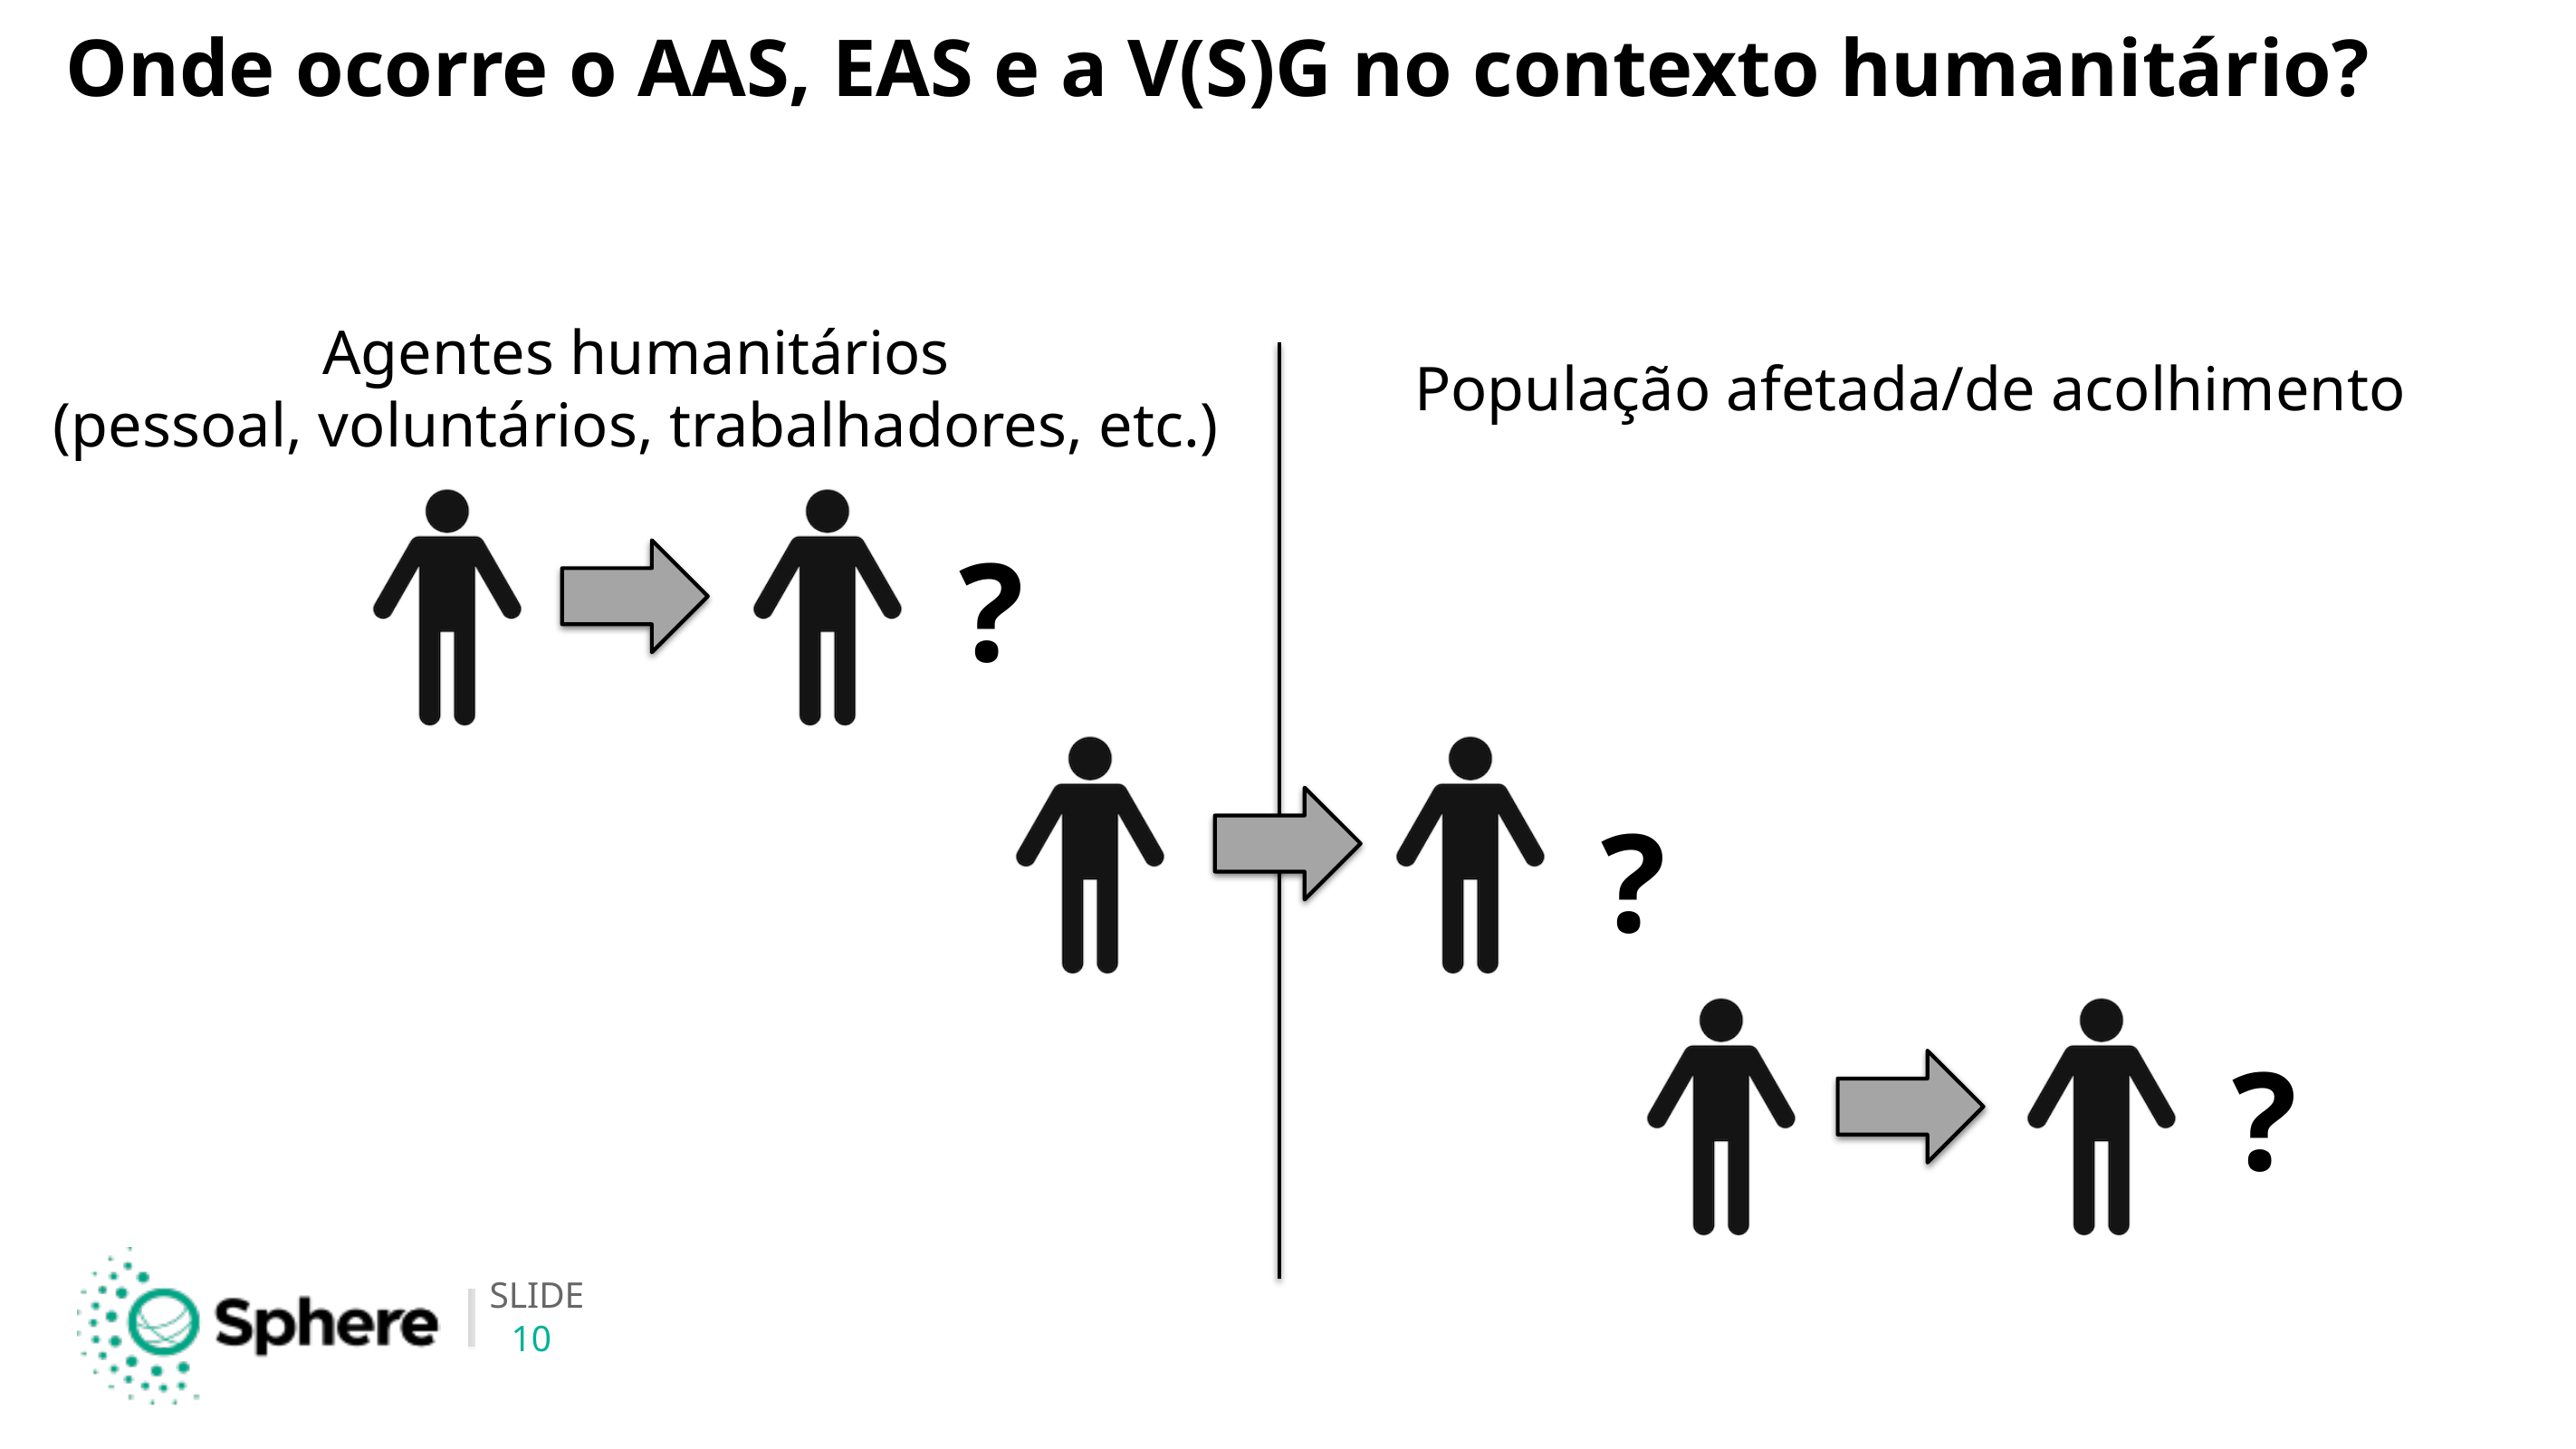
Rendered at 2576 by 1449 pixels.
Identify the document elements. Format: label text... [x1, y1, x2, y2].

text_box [1005, 724, 1678, 987]
picture [468, 1289, 479, 1349]
picture [77, 1247, 441, 1407]
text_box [1636, 985, 2308, 1249]
text_box Agentes humanitários (pessoal, voluntários, trabalhadores, etc.) [45, 306, 1228, 467]
title Onde ocorre o AAS, EAS e a V(S)G no contexto humanitário? [57, 10, 2522, 179]
text_box População afetada/de acolhimento [1406, 342, 2415, 431]
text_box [362, 476, 1036, 740]
slide_number 10 [503, 1308, 560, 1367]
